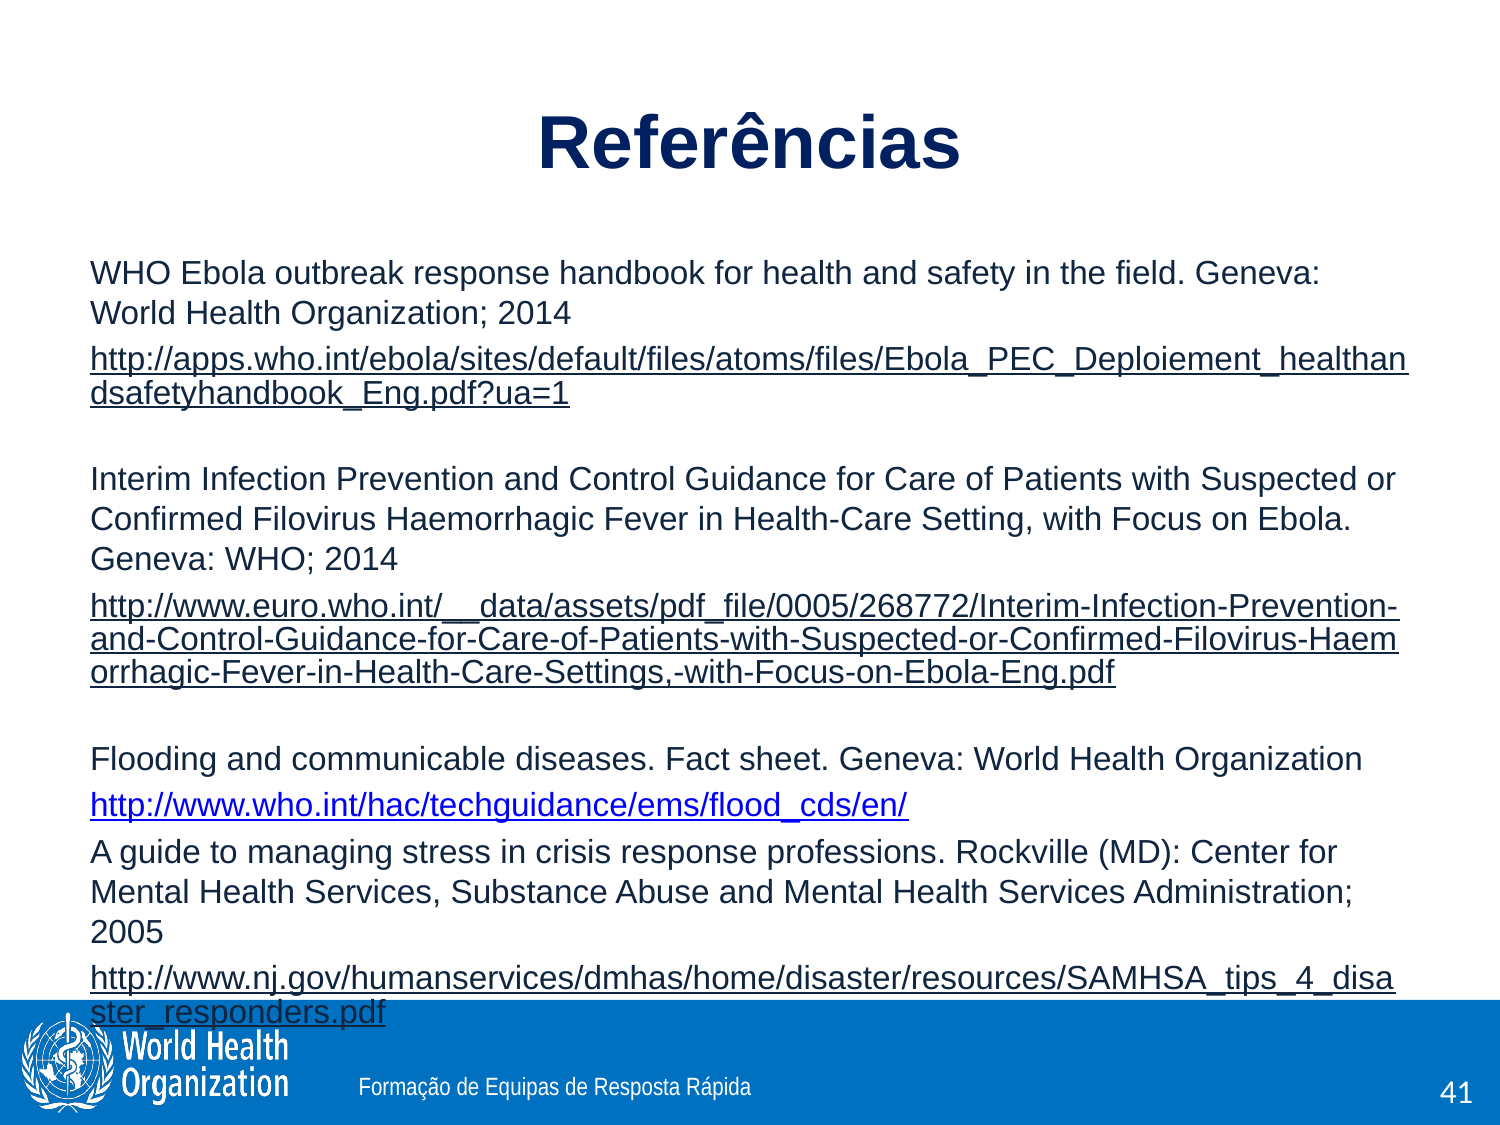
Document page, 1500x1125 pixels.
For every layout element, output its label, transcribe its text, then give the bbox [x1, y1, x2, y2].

picture [21, 1012, 288, 1113]
title Referências [75, 45, 1425, 233]
list WHO Ebola outbreak response handbook for health and safety in the field. Geneva: World Health Organization; 2014 http://apps.who.int/ebola/sites/default/files/atoms/files/Ebola_PEC_Deploiement_healthandsafetyhandbook_Eng.pdf?ua=1 Interim Infection Prevention and Control Guidance for Care of Patients with Suspected or Confirmed Filovirus Haemorrhagic Fever in Health-Care Setting, with Focus on Ebola. Geneva: WHO; 2014 http://www.euro.who.int/__data/assets/pdf_file/0005/268772/Interim-Infection-Prevention-and-Control-Guidance-for-Care-of-Patients-with-Suspected-or-Confirmed-Filovirus-Haemorrhagic-Fever-in-Health-Care-Settings,-with-Focus-on-Ebola-Eng.pdf Flooding and communicable diseases. Fact sheet. Geneva: World Health Organization http://www.who.int/hac/techguidance/ems/flood_cds/en/ A guide to managing stress in crisis response professions. Rockville (MD): Center for Mental Health Services, Substance Abuse and Mental Health Services Administration; 2005 http://www.nj.gov/humanservices/dmhas/home/disaster/resources/SAMHSA_tips_4_disaster_responders.pdf [75, 243, 1425, 986]
